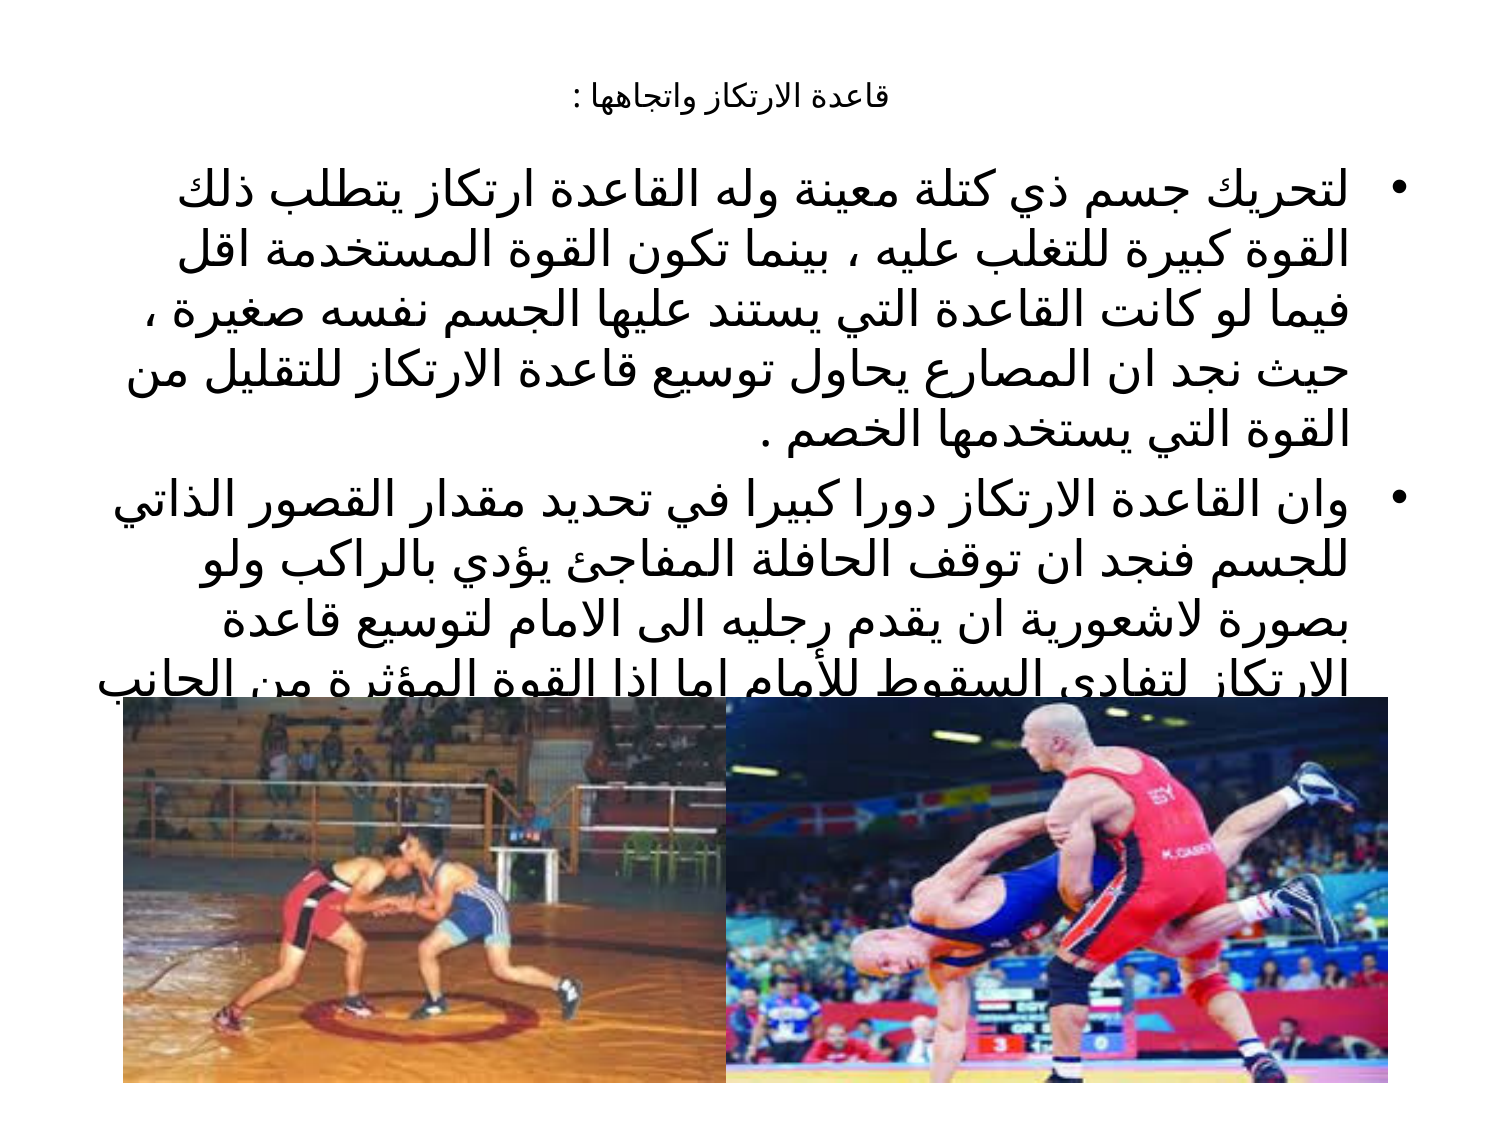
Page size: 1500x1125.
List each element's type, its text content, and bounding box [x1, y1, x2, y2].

title قاعدة الارتكاز واتجاهها : [75, 66, 1388, 161]
picture [123, 697, 1389, 1083]
list لتحريك جسم ذي كتلة معينة وله القاعدة ارتكاز يتطلب ذلك القوة كبيرة للتغلب عليه ، بينما تكون القوة المستخدمة اقل فيما لو كانت القاعدة التي يستند عليها الجسم نفسه صغيرة ، حيث نجد ان المصارع يحاول توسيع قاعدة الارتكاز للتقليل من القوة التي يستخدمها الخصم . وان القاعدة الارتكاز دورا كبيرا في تحديد مقدار القصور الذاتي للجسم فنجد ان توقف الحافلة المفاجئ يؤدي بالراكب ولو بصورة لاشعورية ان يقدم رجليه الى الامام لتوسيع قاعدة الارتكاز لتفادي السقوط للأمام اما اذا القوة المؤثرة من الجانب يتم توسيع القاعدة بوضع الرجل جانبا . [75, 149, 1424, 1005]
